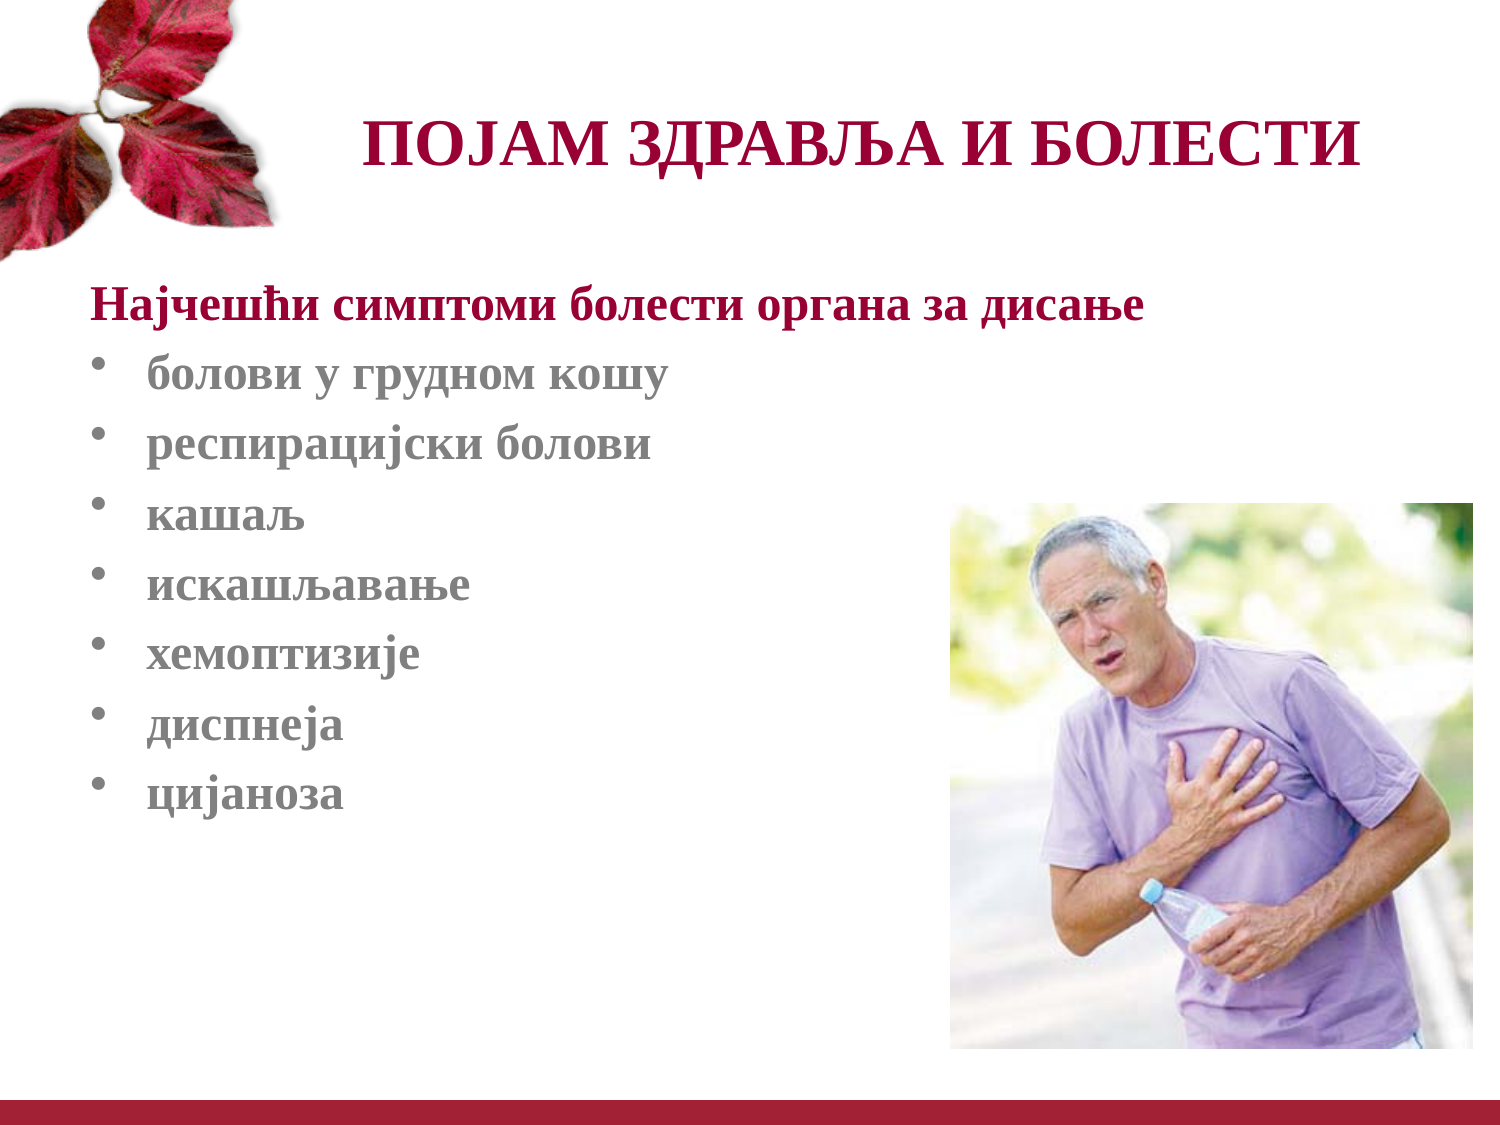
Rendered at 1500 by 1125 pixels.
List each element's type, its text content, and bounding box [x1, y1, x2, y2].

title ПОЈАМ ЗДРАВЉА И БОЛЕСТИ [289, 44, 1436, 233]
picture [0, 0, 295, 273]
picture [950, 503, 1473, 1049]
list Најчешћи симптоми болести органа за дисање болови у грудном кошу респирацијски болови кашаљ искашљавање хемоптизије диспнеја цијаноза [74, 262, 1426, 1006]
